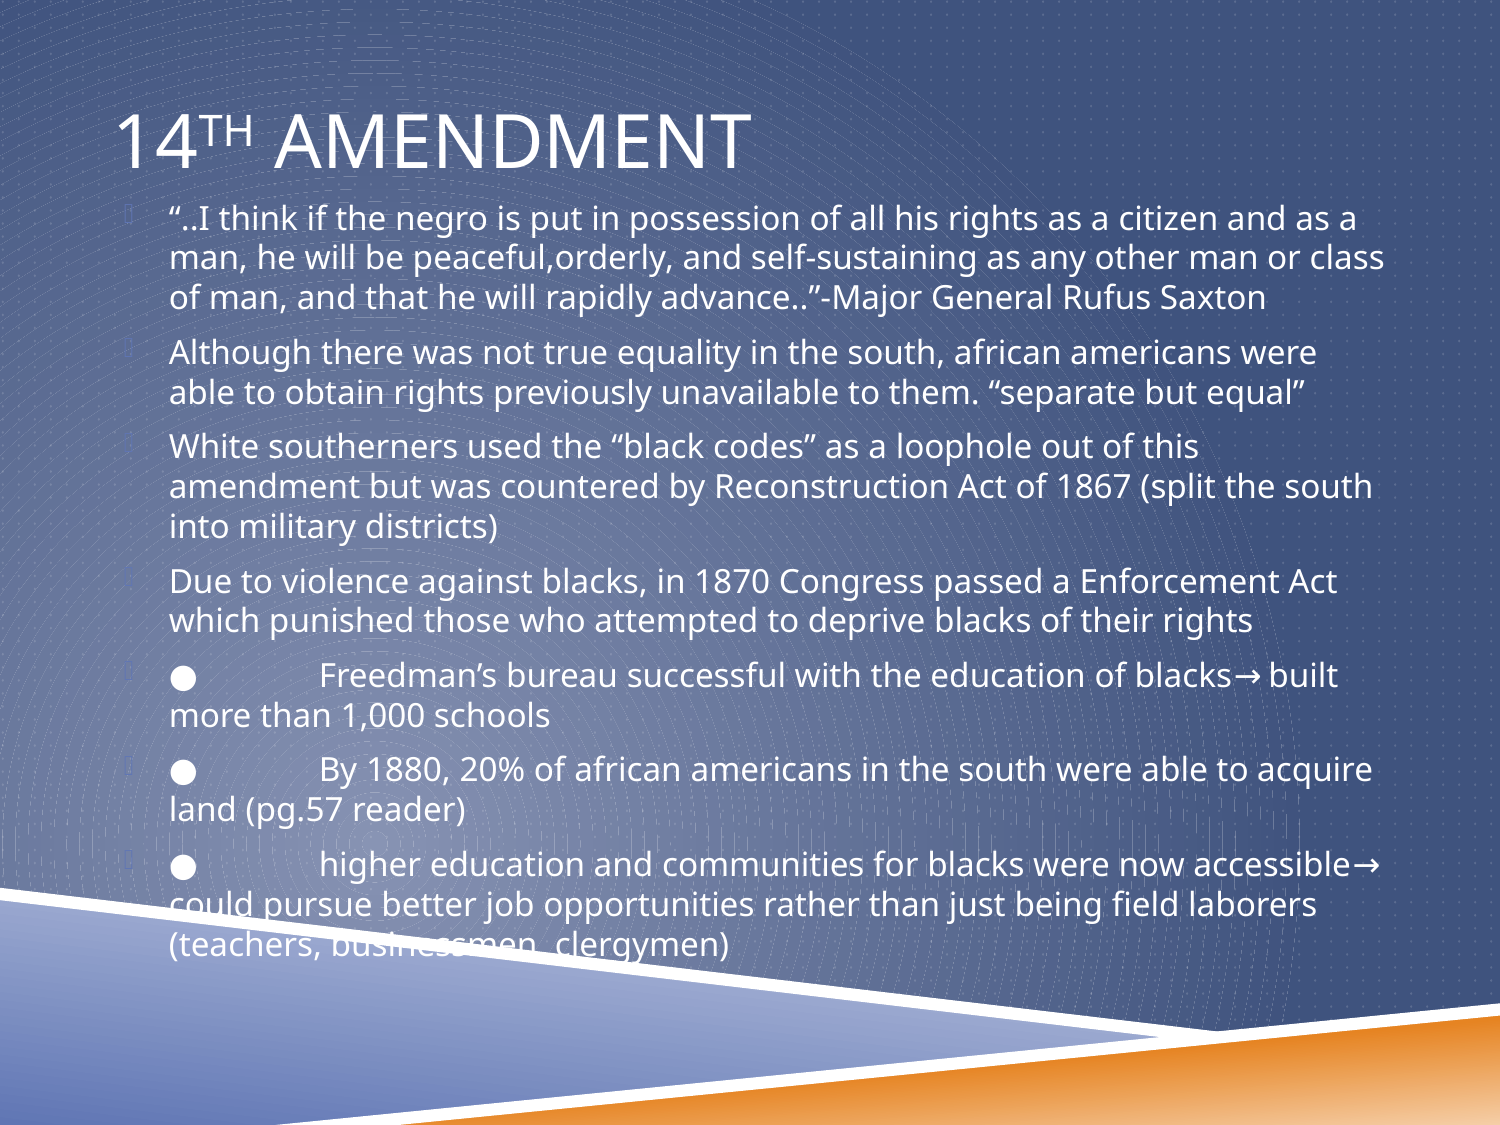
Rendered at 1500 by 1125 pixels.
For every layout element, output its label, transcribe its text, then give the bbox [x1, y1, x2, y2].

list “..I think if the negro is put in possession of all his rights as a citizen and as a man, he will be peaceful,orderly, and self-sustaining as any other man or class of man, and that he will rapidly advance..”-Major General Rufus Saxton Although there was not true equality in the south, african americans were able to obtain rights previously unavailable to them. “separate but equal” White southerners used the “black codes” as a loophole out of this amendment but was countered by Reconstruction Act of 1867 (split the south into military districts) Due to violence against blacks, in 1870 Congress passed a Enforcement Act which punished those who attempted to deprive blacks of their rights ● Freedman’s bureau successful with the education of blacks→ built more than 1,000 schools ● By 1880, 20% of african americans in the south were able to acquire land (pg.57 reader) ● higher education and communities for blacks were now accessible→ could pursue better job opportunities rather than just being field laborers (teachers, businessmen, clergymen) [112, 189, 1388, 861]
title 14th amendment [112, 45, 1388, 189]
